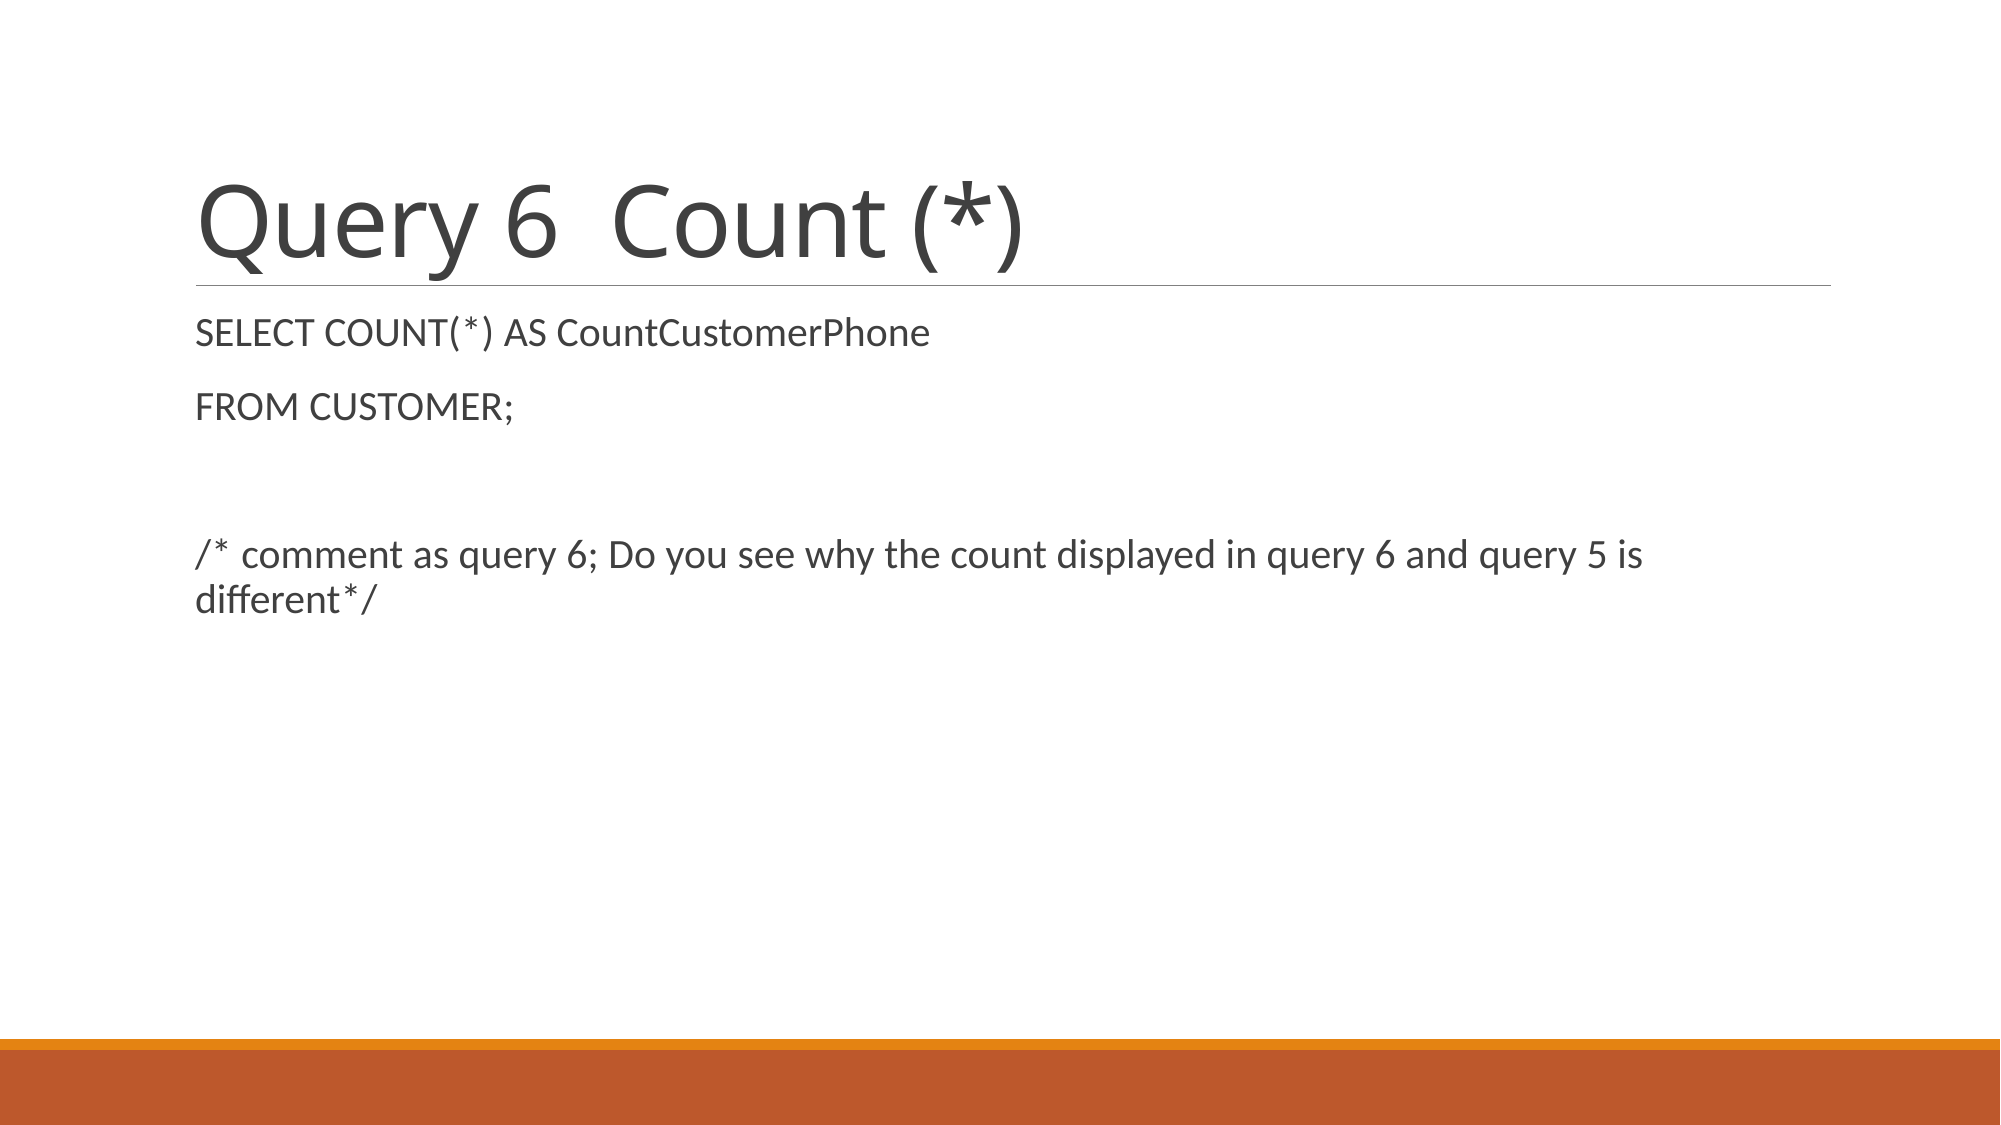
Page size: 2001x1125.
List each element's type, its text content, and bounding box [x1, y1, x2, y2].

list SELECT COUNT(*) AS CountCustomerPhone FROM CUSTOMER; /* comment as query 6; Do you see why the count displayed in query 6 and query 5 is different*/ [180, 302, 1830, 963]
title Query 6 Count (*) [180, 47, 1830, 285]
